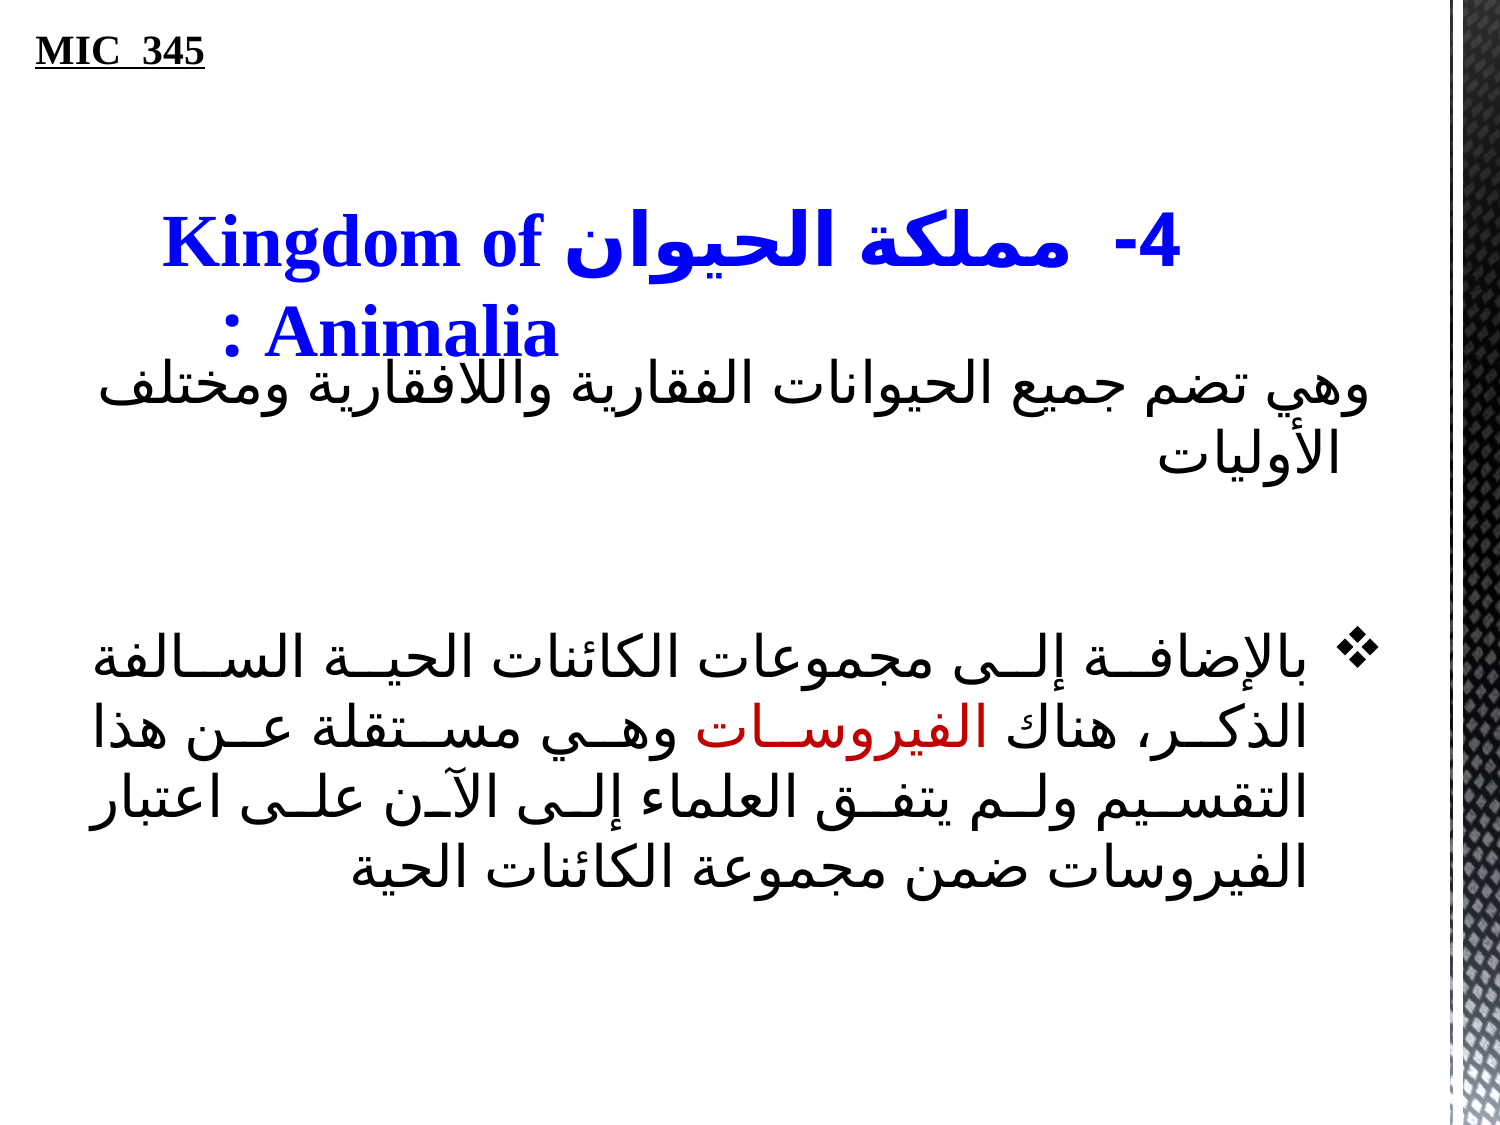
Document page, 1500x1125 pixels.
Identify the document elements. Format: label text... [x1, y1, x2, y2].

text_box 4- مملكة الحيوان Kingdom of Animalia : [147, 184, 1388, 362]
list وهي تضم جميع الحيوانات الفقارية واللافقارية ومختلف الأوليات [76, 314, 1388, 517]
picture [1447, 0, 1500, 1125]
text_box MIC 345 [20, 0, 1471, 122]
text_box بالإضافة إلى مجموعات الكائنات الحية السالفة الذكر، هناك الفيروسات وهي مستقلة عن هذا التقسيم ولم يتفق العلماء إلى الآن على اعتبار الفيروسات ضمن مجموعة الكائنات الحية [76, 612, 1400, 907]
